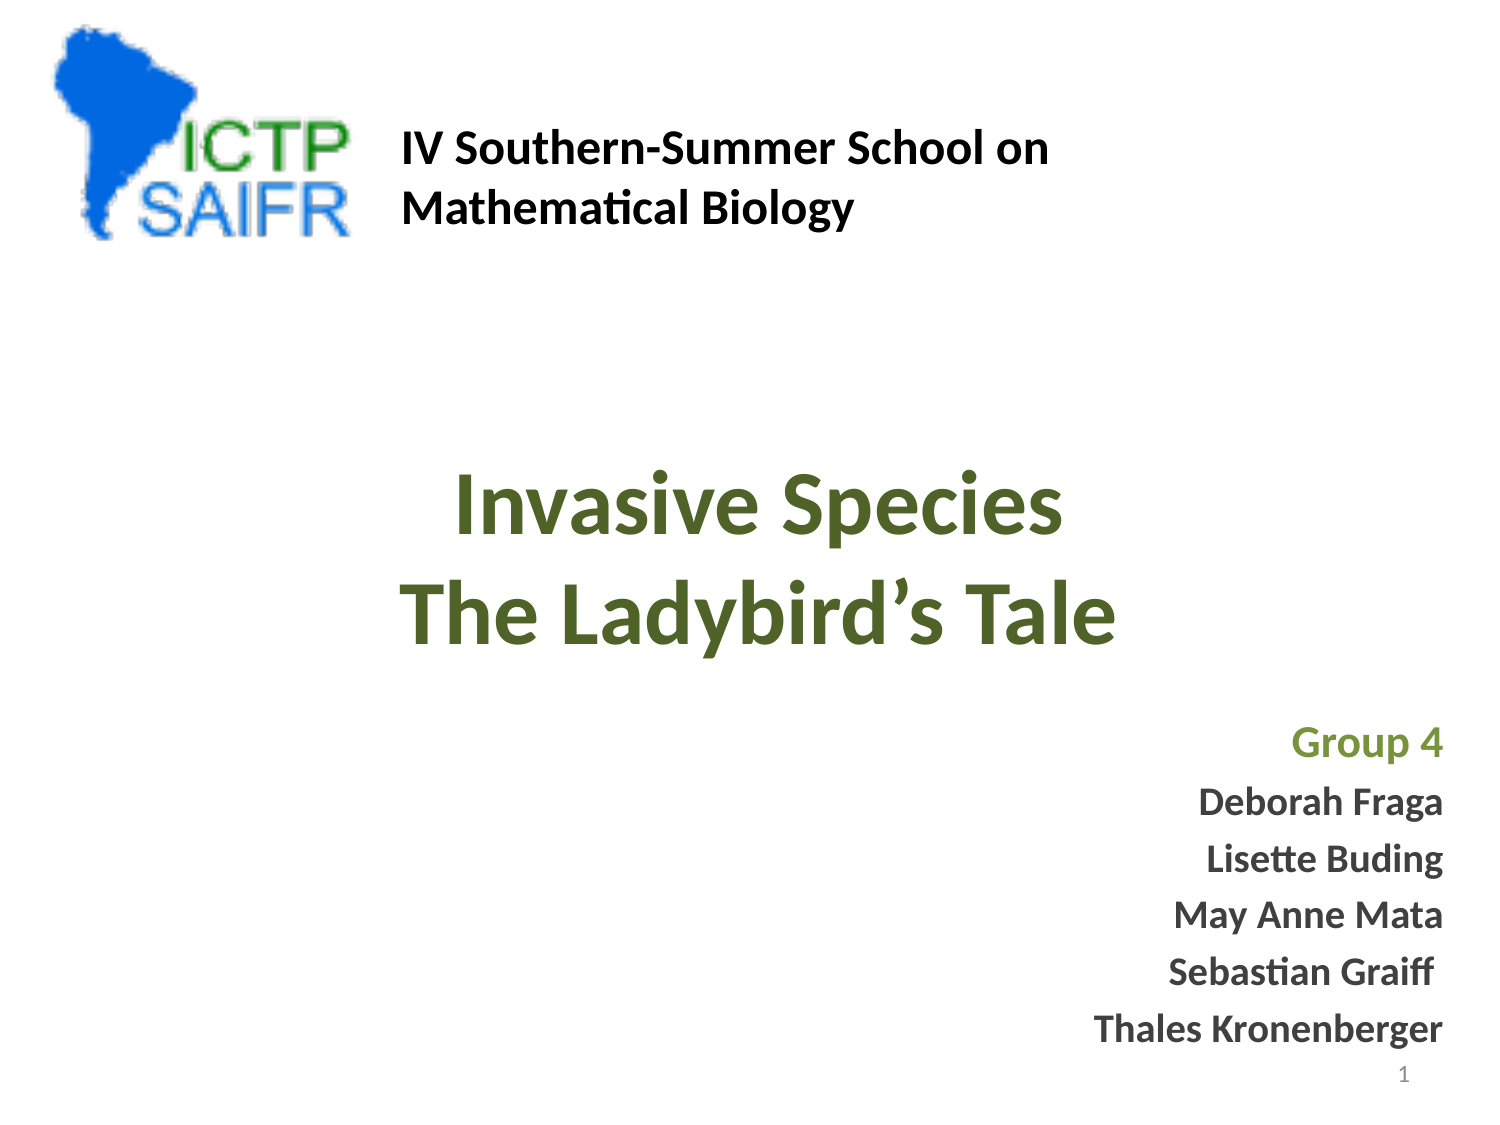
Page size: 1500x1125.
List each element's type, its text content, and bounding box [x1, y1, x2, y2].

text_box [41, 18, 1356, 268]
subtitle Group 4 Deborah Fraga Lisette Buding May Anne Mata Sebastian Graiff Thales Kronenberger [408, 704, 1459, 1059]
slide_number 1 [1074, 1042, 1425, 1103]
title Invasive Species The Ladybird’s Tale [35, 432, 1483, 674]
